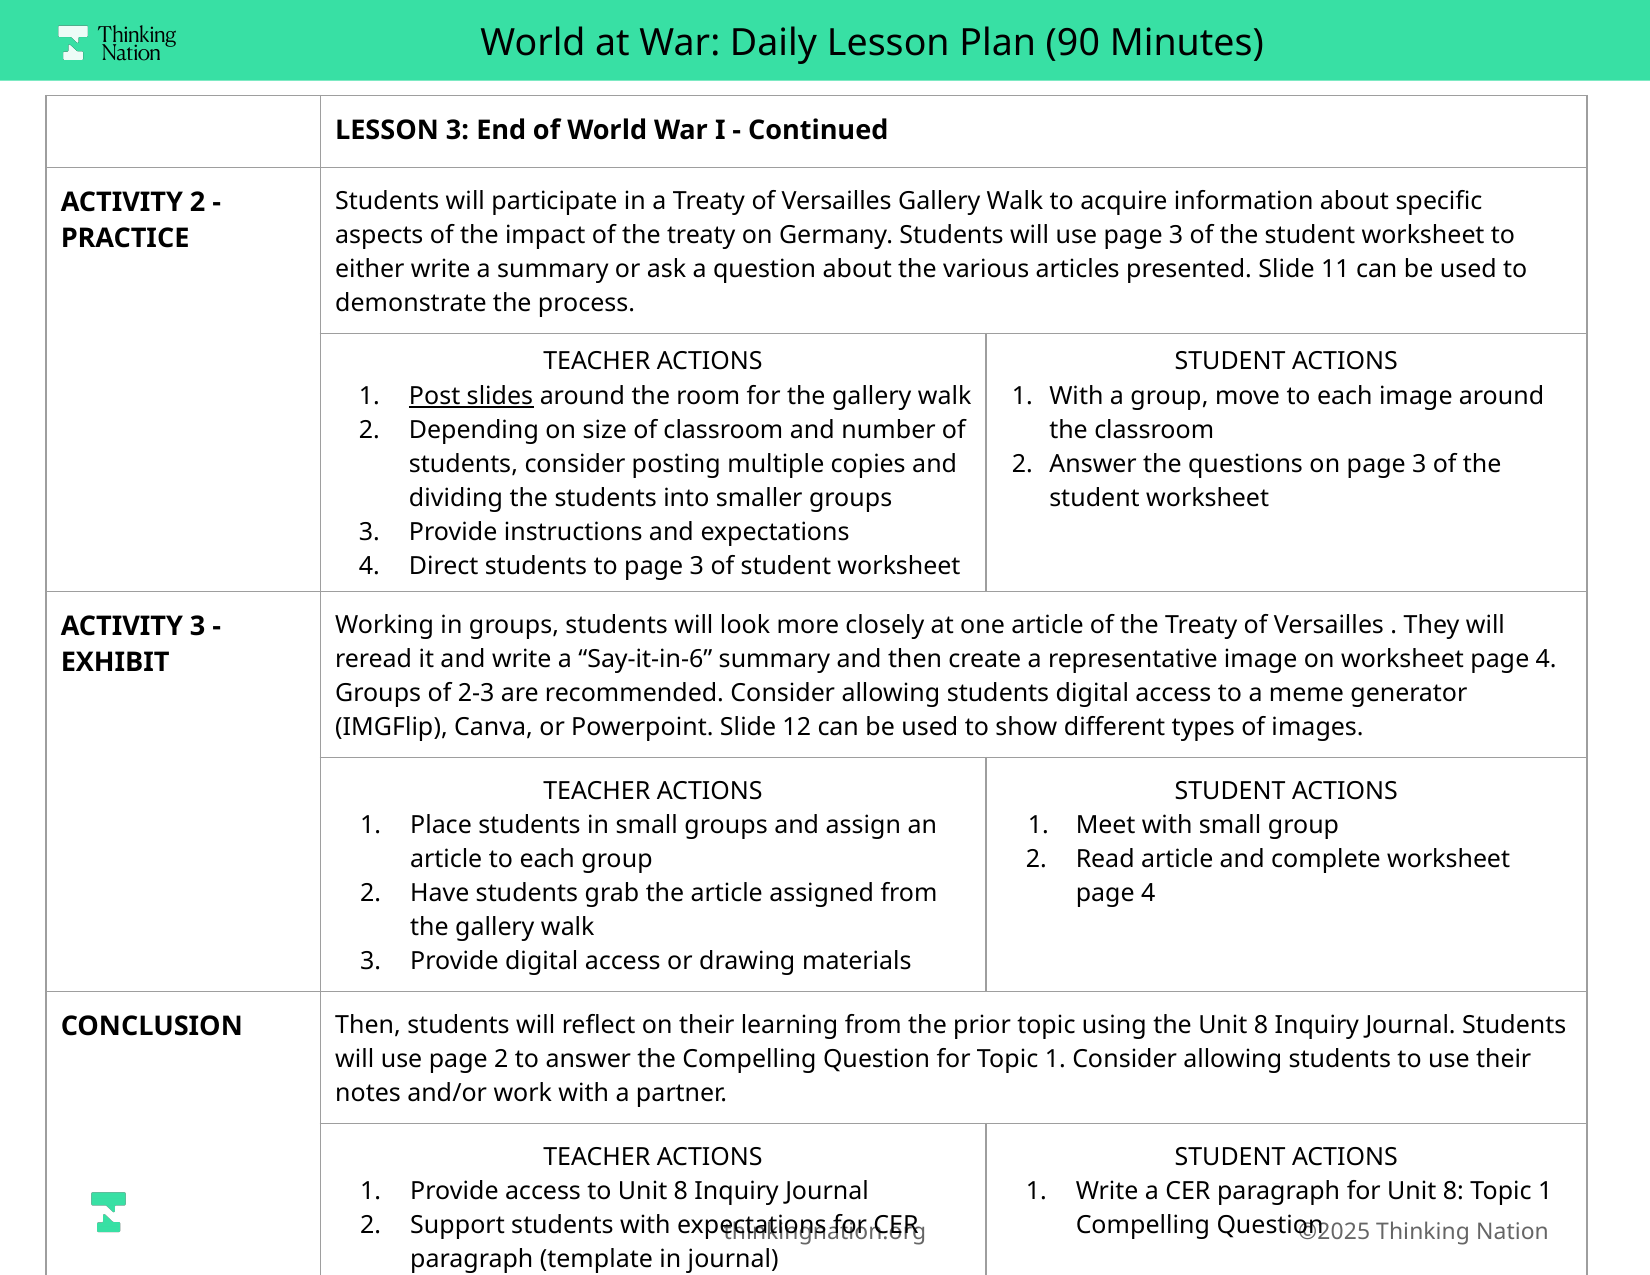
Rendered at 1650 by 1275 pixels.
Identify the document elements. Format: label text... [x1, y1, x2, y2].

text_box World at War: Daily Lesson Plan (90 Minutes) [0, 0, 1650, 81]
table_cell TEACHER ACTIONS Place students in small groups and assign an article to each group Have students grab the article assigned from the gallery walk Provide digital access or drawing materials [321, 758, 985, 991]
table_cell ACTIVITY 2 - PRACTICE [47, 168, 320, 591]
table_cell CONCLUSION [47, 992, 320, 1275]
table_cell Students will participate in a Treaty of Versailles Gallery Walk to acquire information about specific aspects of the impact of the treaty on Germany. Students will use page 3 of the student worksheet to either write a summary or ask a question about the various articles presented. Slide 11 can be used to demonstrate the process. [321, 168, 1586, 333]
table_cell Working in groups, students will look more closely at one article of the Treaty of Versailles . They will reread it and write a “Say-it-in-6” summary and then create a representative image on worksheet page 4. Groups of 2-3 are recommended. Consider allowing students digital access to a meme generator (IMGFlip), Canva, or Powerpoint. Slide 12 can be used to show different types of images. [321, 592, 1586, 757]
table_cell STUDENT ACTIONS Write a CER paragraph for Unit 8: Topic 1 Compelling Question [987, 1124, 1586, 1275]
table_cell TEACHER ACTIONS Provide access to Unit 8 Inquiry Journal Support students with expectations for CER paragraph (template in journal) [321, 1124, 985, 1275]
table_cell TEACHER ACTIONS Post slides around the room for the gallery walk Depending on size of classroom and number of students, consider posting multiple copies and dividing the students into smaller groups Provide instructions and expectations Direct students to page 3 of student worksheet [321, 334, 985, 591]
table_cell STUDENT ACTIONS With a group, move to each image around the classroom Answer the questions on page 3 of the student worksheet [987, 334, 1586, 591]
table_header [47, 96, 320, 167]
table_cell STUDENT ACTIONS Meet with small group Read article and complete worksheet page 4 [987, 758, 1586, 991]
table_cell ACTIVITY 3 - EXHIBIT [47, 592, 320, 991]
table_header LESSON 3: End of World War I - Continued [321, 96, 1586, 167]
table_cell Then, students will reflect on their learning from the prior topic using the Unit 8 Inquiry Journal. Students will use page 2 to answer the Compelling Question for Topic 1. Consider allowing students to use their notes and/or work with a partner. [321, 992, 1586, 1123]
picture [80, 1184, 136, 1240]
picture [45, 14, 180, 85]
